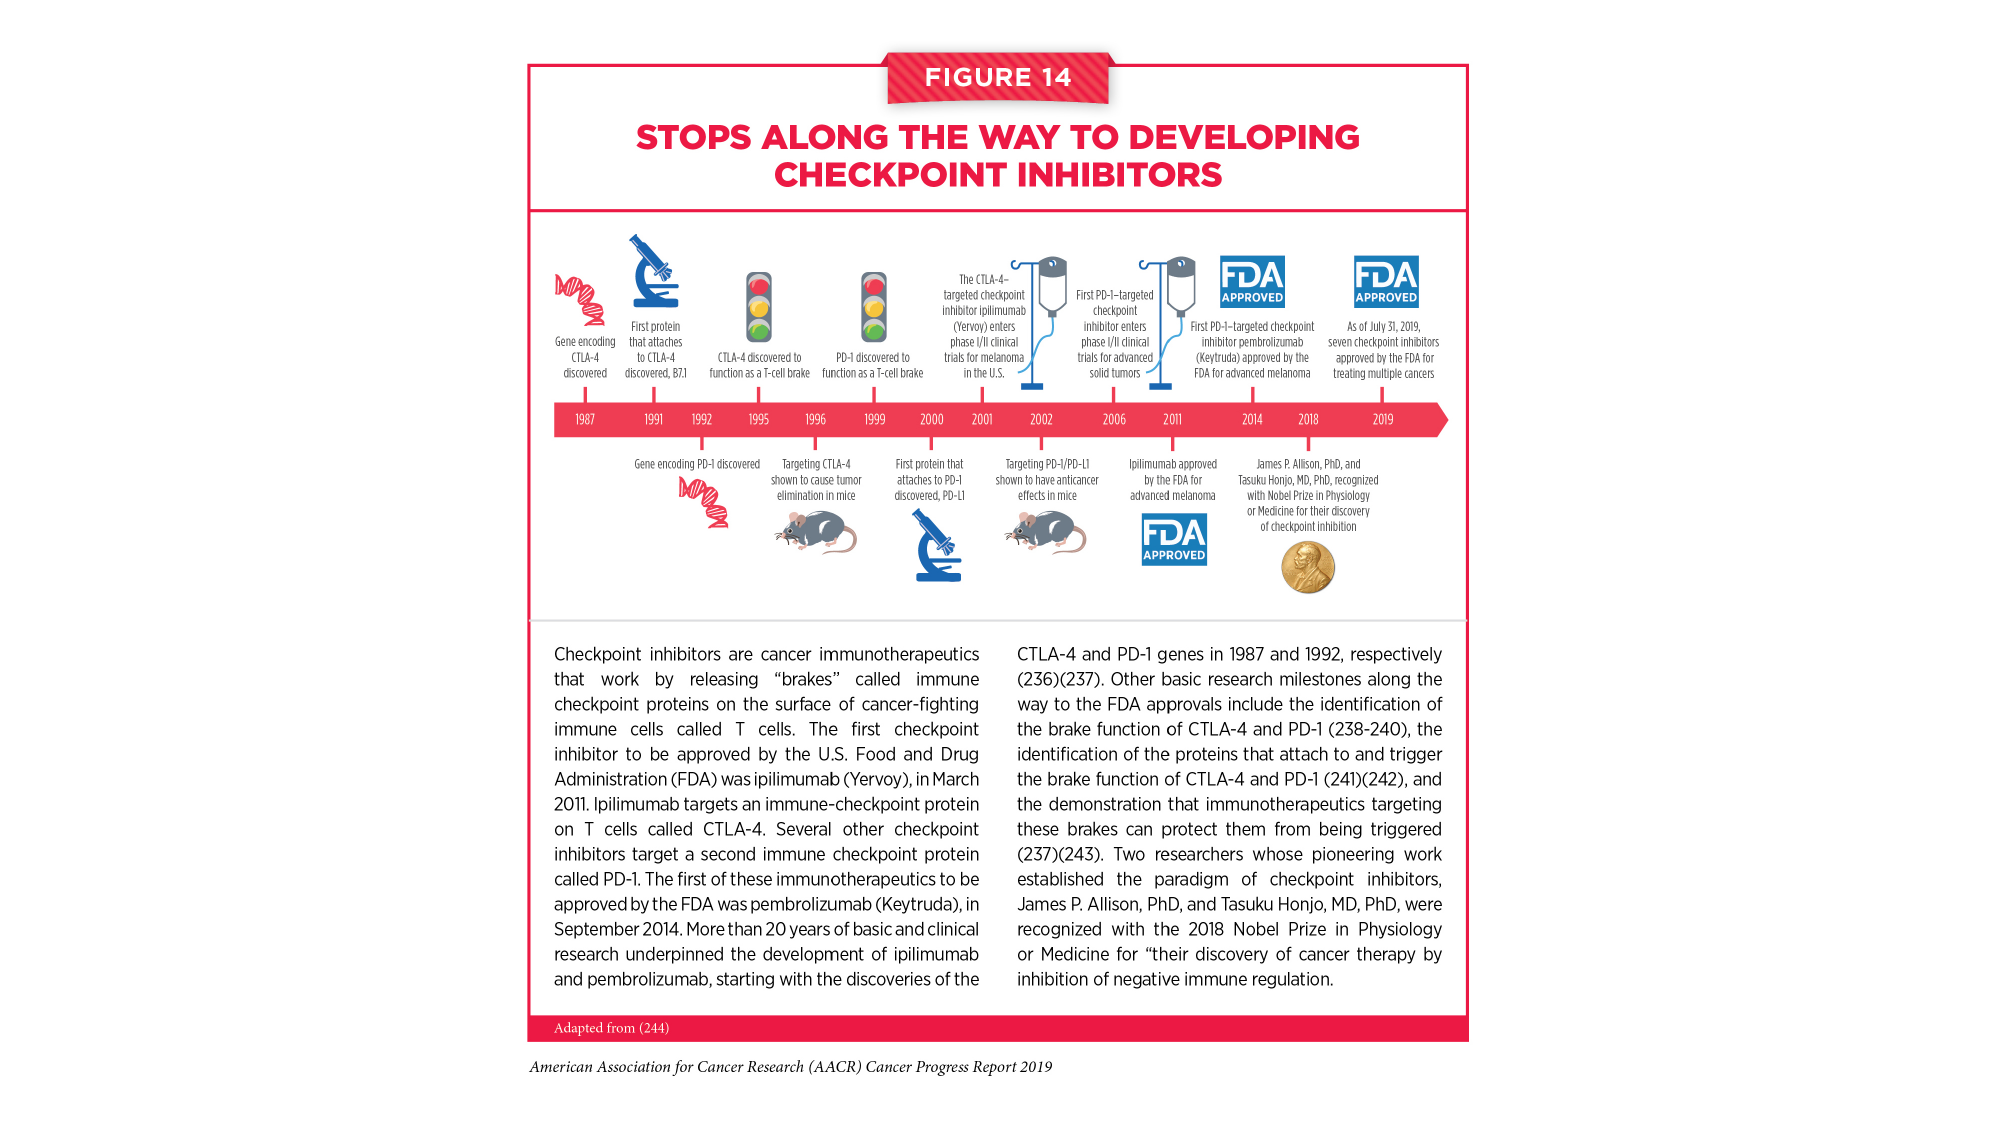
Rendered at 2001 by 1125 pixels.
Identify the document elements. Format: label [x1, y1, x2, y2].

picture [495, 21, 1505, 1104]
